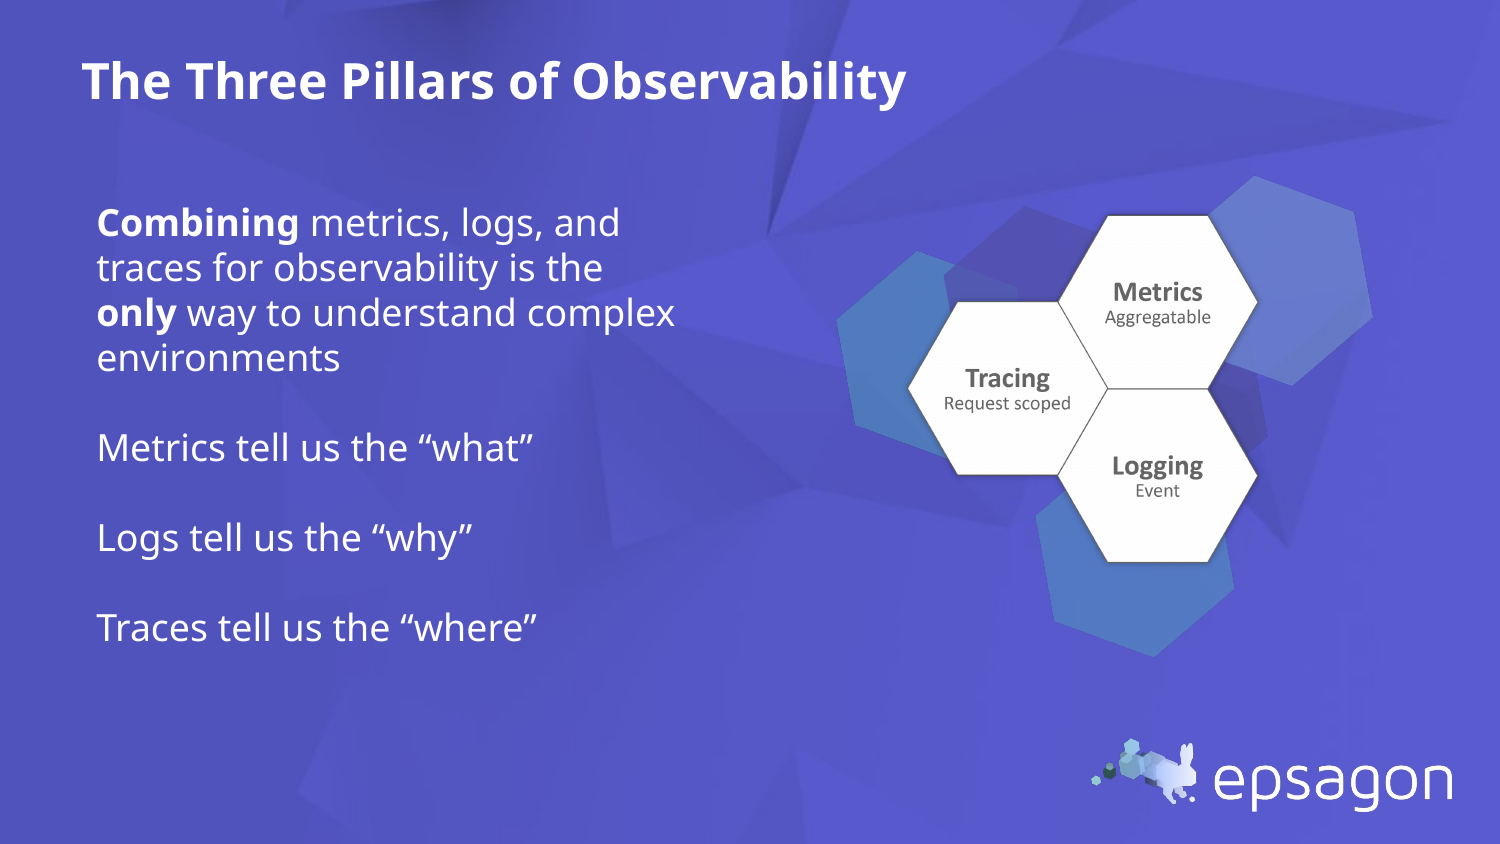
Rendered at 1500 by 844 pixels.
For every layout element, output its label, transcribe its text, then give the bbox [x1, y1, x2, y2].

list The Three Pillars of Observability [73, 52, 1298, 122]
picture [0, 0, 1500, 844]
text_box Combining metrics, logs, and traces for observability is the only way to understand complex environments Metrics tell us the “what” Logs tell us the “why” Traces tell us the “where” [81, 162, 698, 685]
